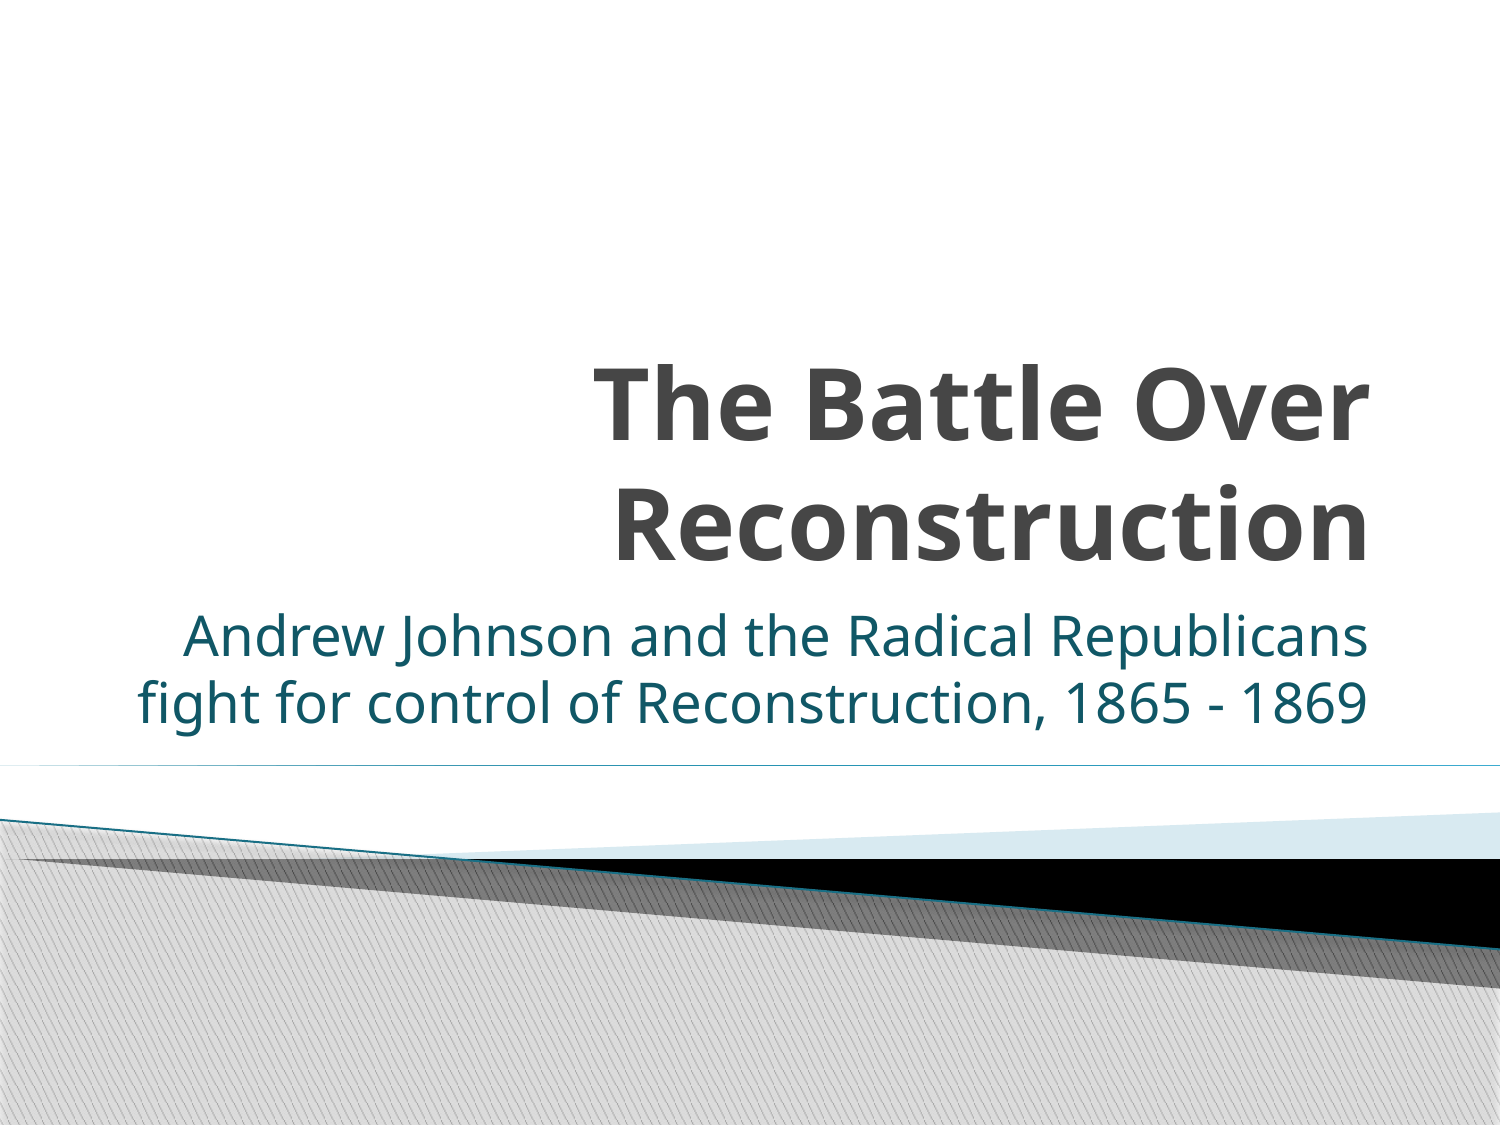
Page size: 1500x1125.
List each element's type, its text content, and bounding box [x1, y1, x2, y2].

picture [5, 859, 1500, 989]
title The Battle Over Reconstruction [112, 287, 1388, 588]
subtitle Andrew Johnson and the Radical Republicans fight for control of Reconstruction, 1865 - 1869 [112, 592, 1388, 790]
